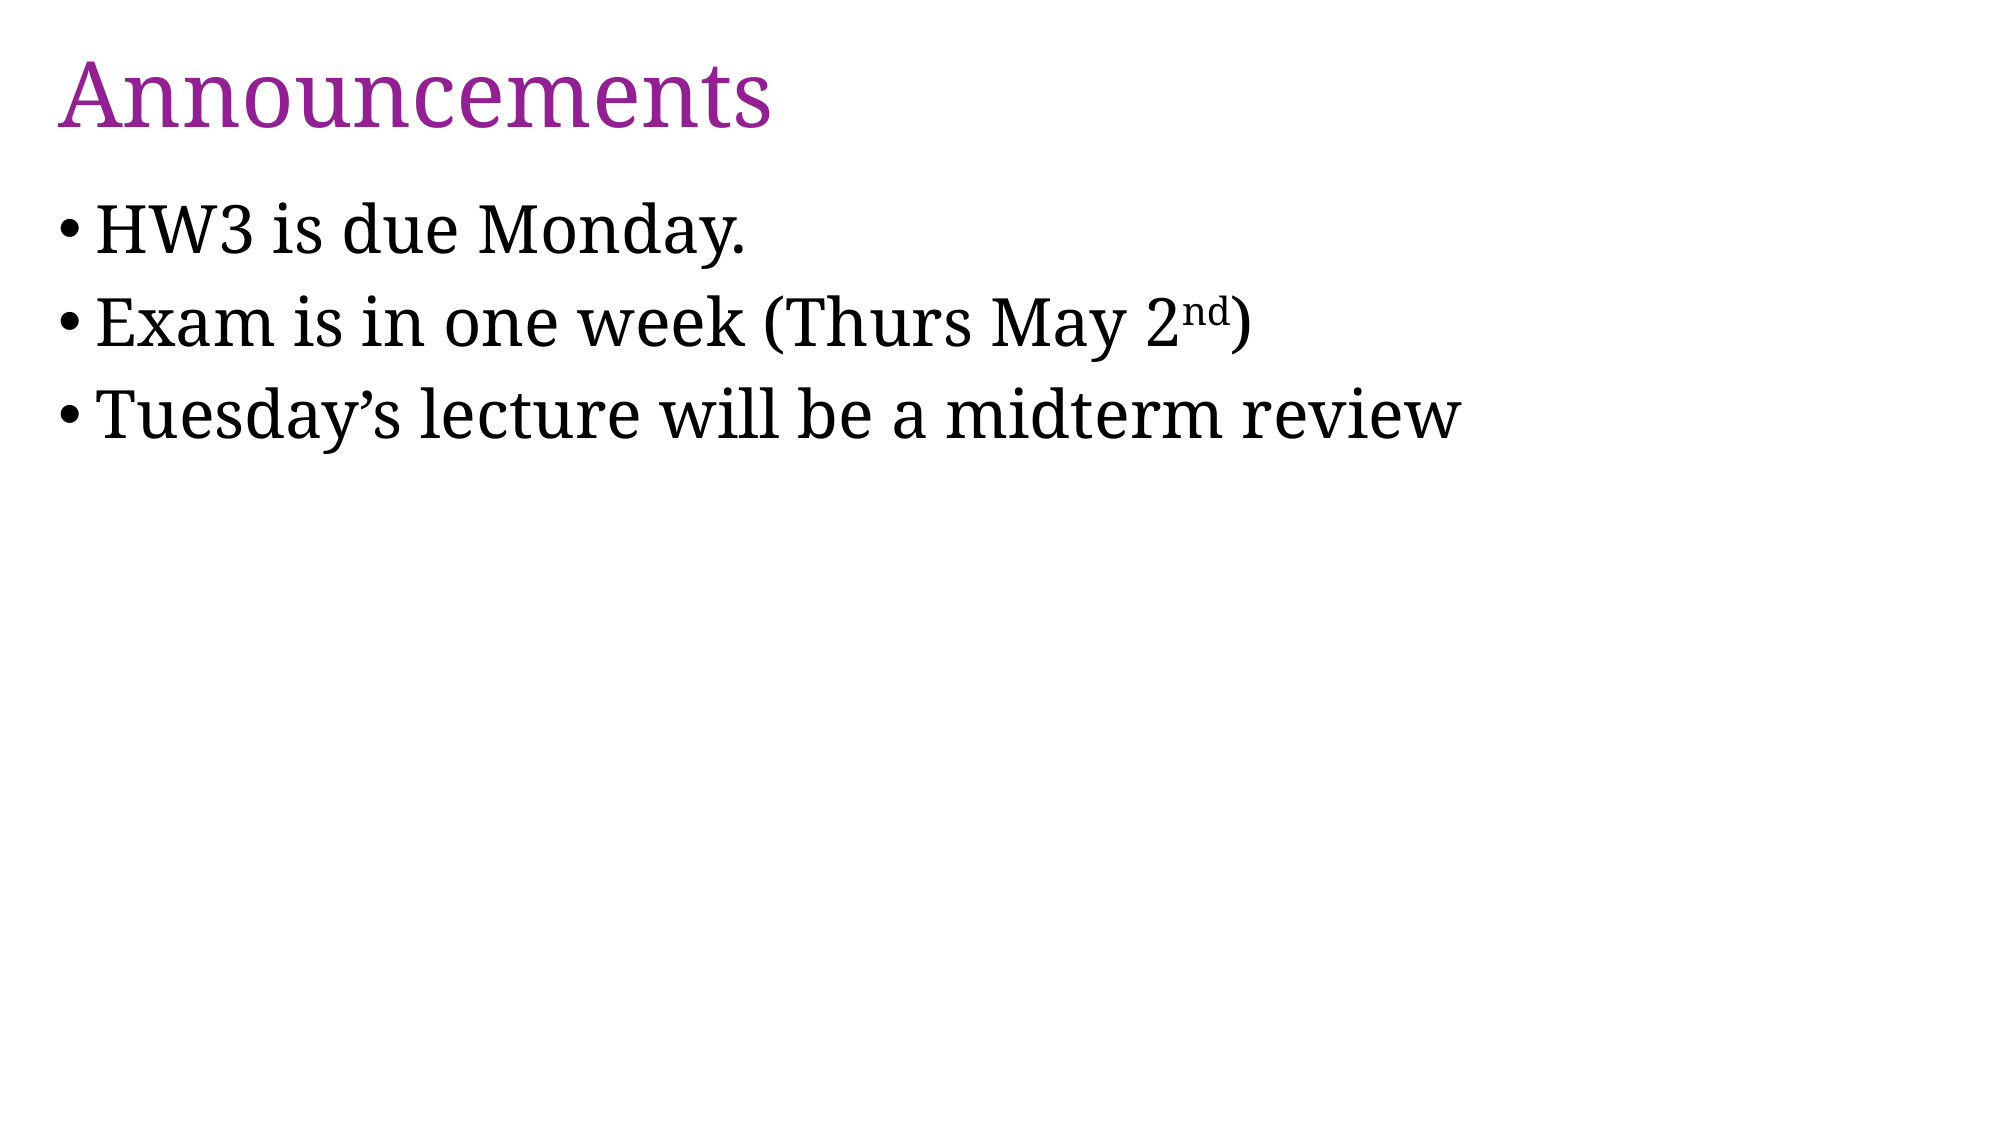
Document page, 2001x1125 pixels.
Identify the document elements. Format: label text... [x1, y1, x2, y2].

title Announcements [43, 25, 1953, 171]
list HW3 is due Monday. Exam is in one week (Thurs May 2nd) Tuesday’s lecture will be a midterm review [43, 188, 1953, 1106]
